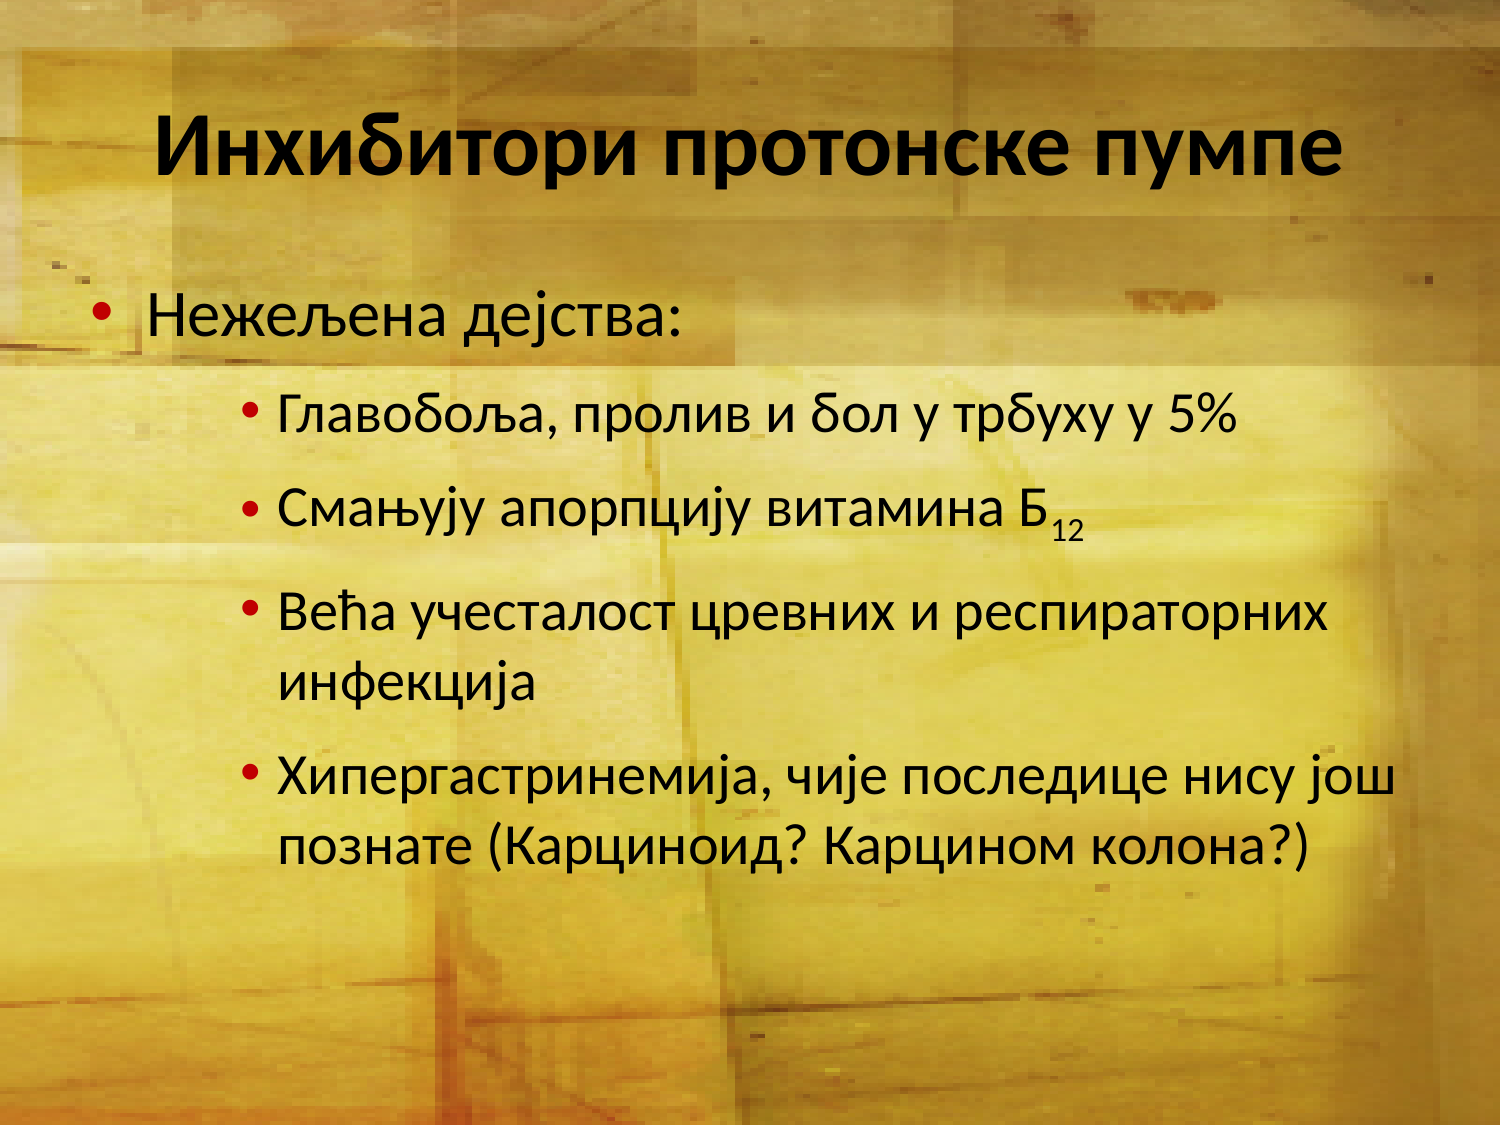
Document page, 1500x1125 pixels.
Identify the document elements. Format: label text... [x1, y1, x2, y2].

picture [0, 0, 1500, 1125]
title Инхибитори протонске пумпе [75, 45, 1425, 233]
list Нежељена дејства: Главобоља, пролив и бол у трбуху у 5% Смањују апорпцију витамина Б12 Већа учесталост цревних и респираторних инфекција Хипергастринемија, чије последице нису још познате (Карциноид? Карцином колона?) [75, 262, 1425, 1005]
